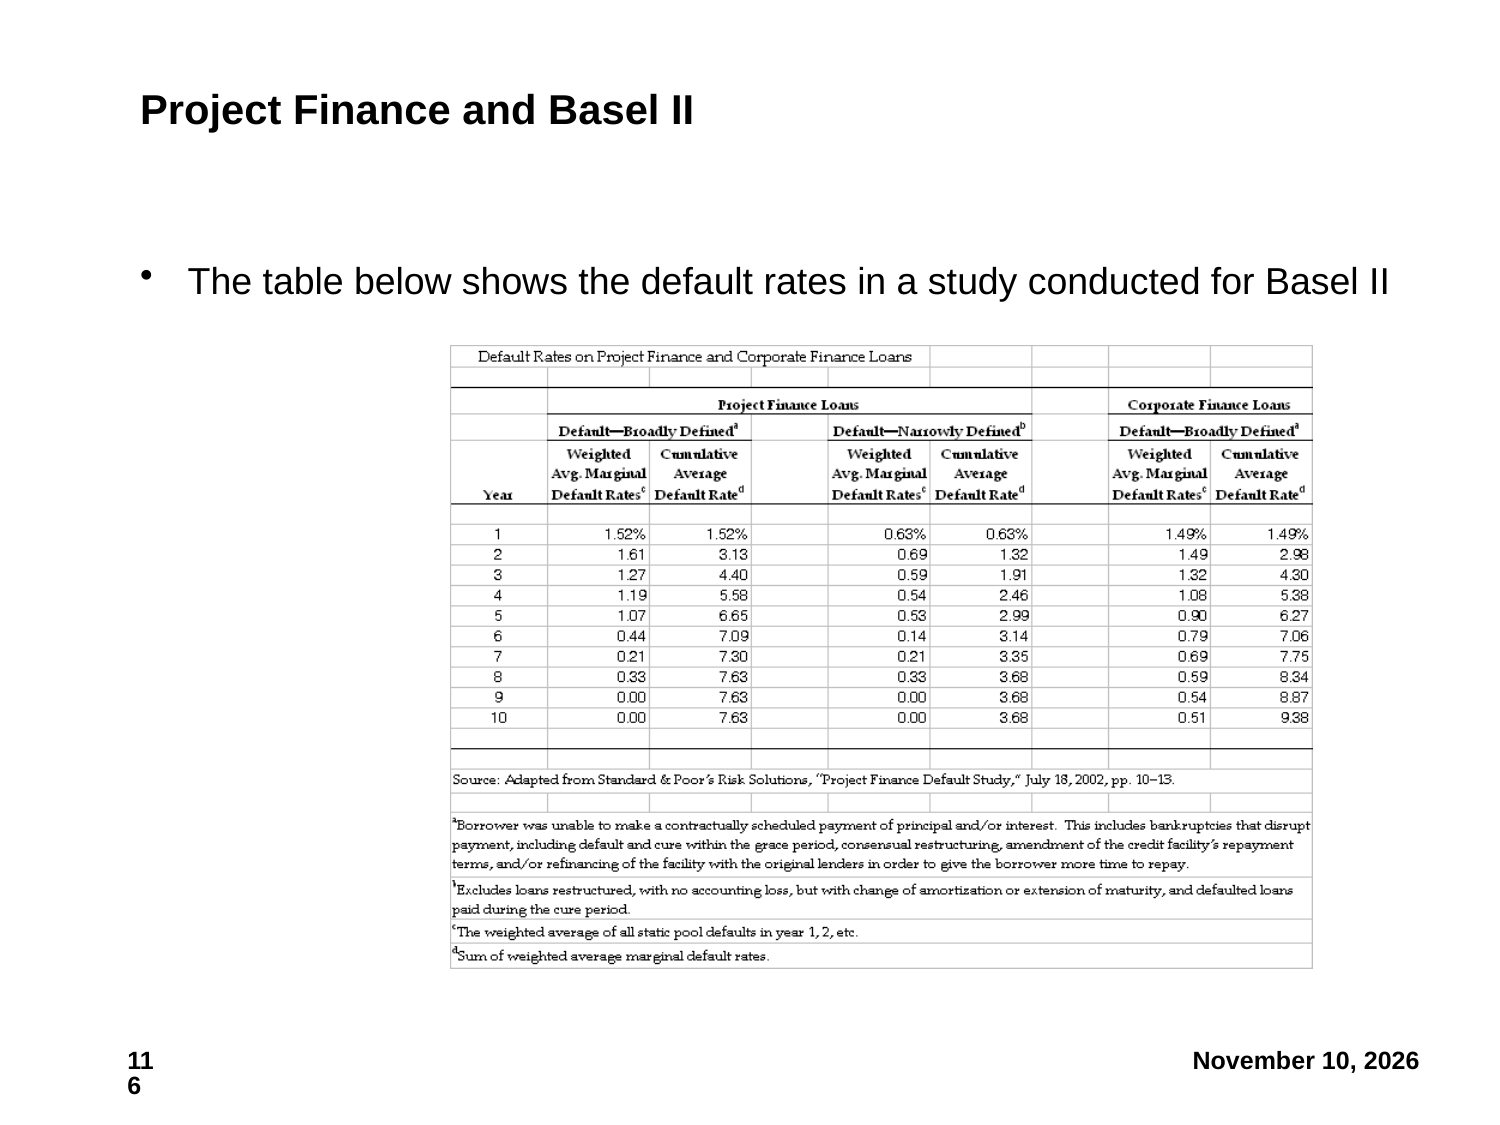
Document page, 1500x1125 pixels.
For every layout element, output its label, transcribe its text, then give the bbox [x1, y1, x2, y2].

title Project Finance and Basel II [124, 74, 1376, 226]
picture [449, 345, 1313, 969]
list The table below shows the default rates in a study conducted for Basel II [124, 249, 1413, 1001]
